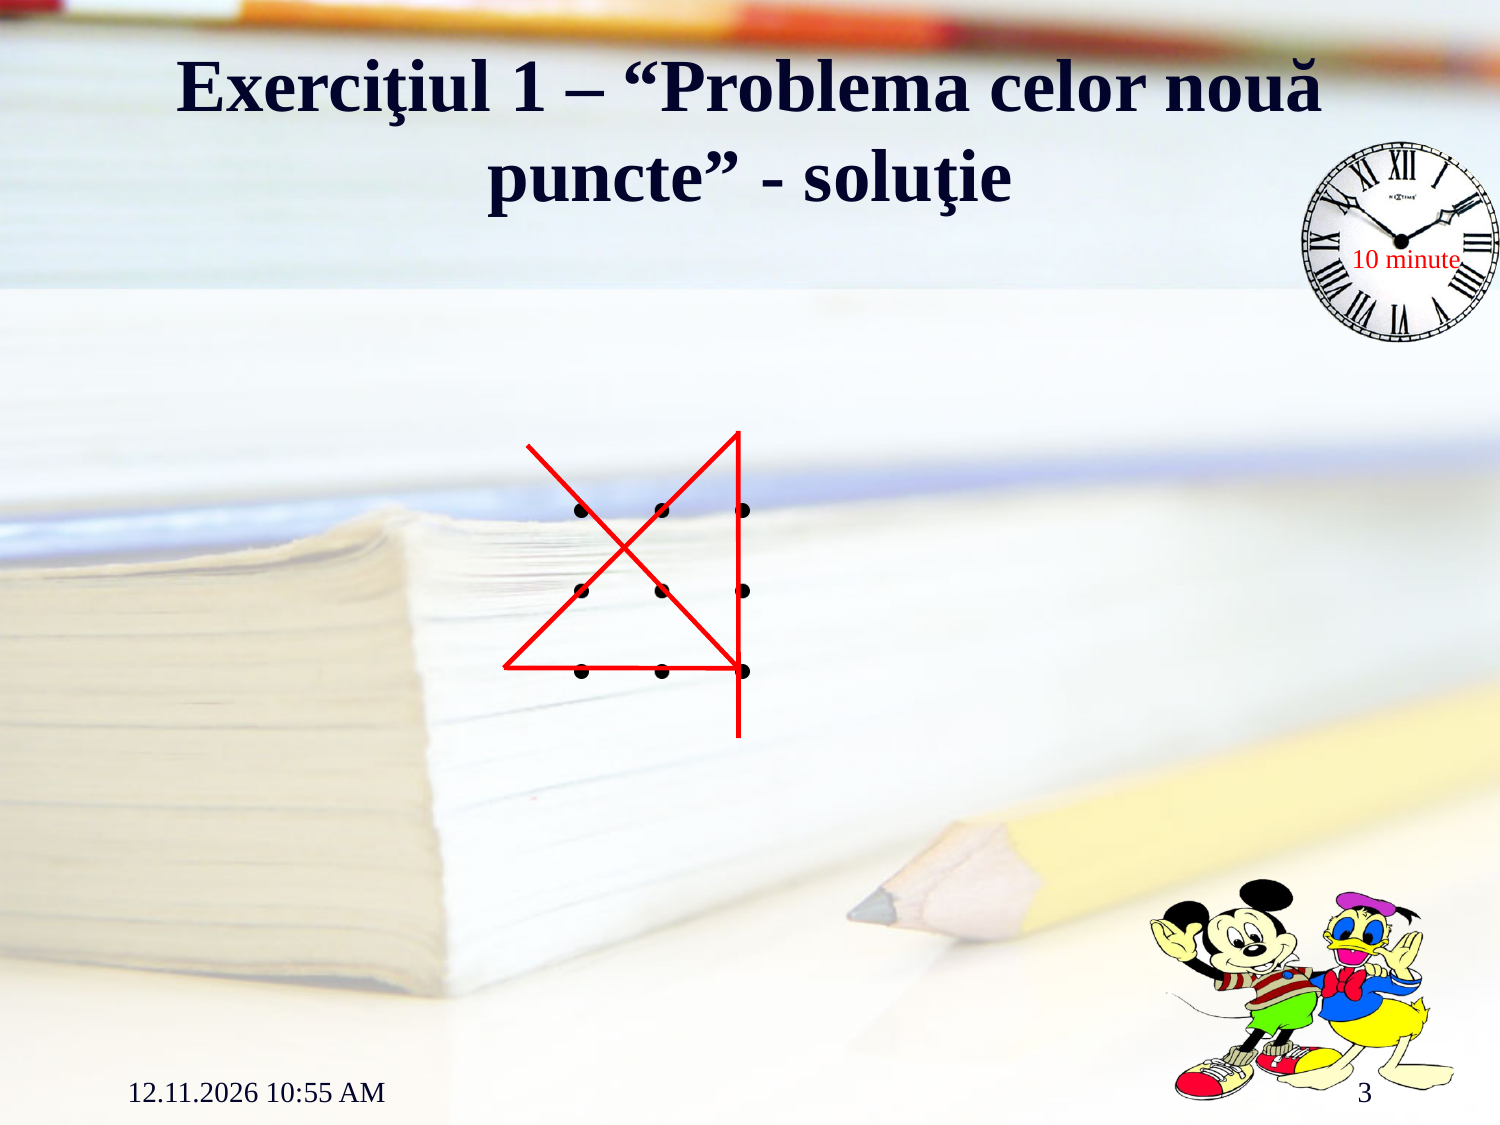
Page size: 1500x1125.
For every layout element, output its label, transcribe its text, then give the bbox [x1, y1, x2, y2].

picture [0, 0, 1500, 1125]
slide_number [112, 1065, 426, 1114]
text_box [1300, 140, 1500, 343]
slide_number 3 [1074, 1065, 1388, 1114]
title Exerciţiul 1 – “Problema celor nouă puncte” - soluţie [29, 32, 1471, 221]
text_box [503, 433, 739, 669]
